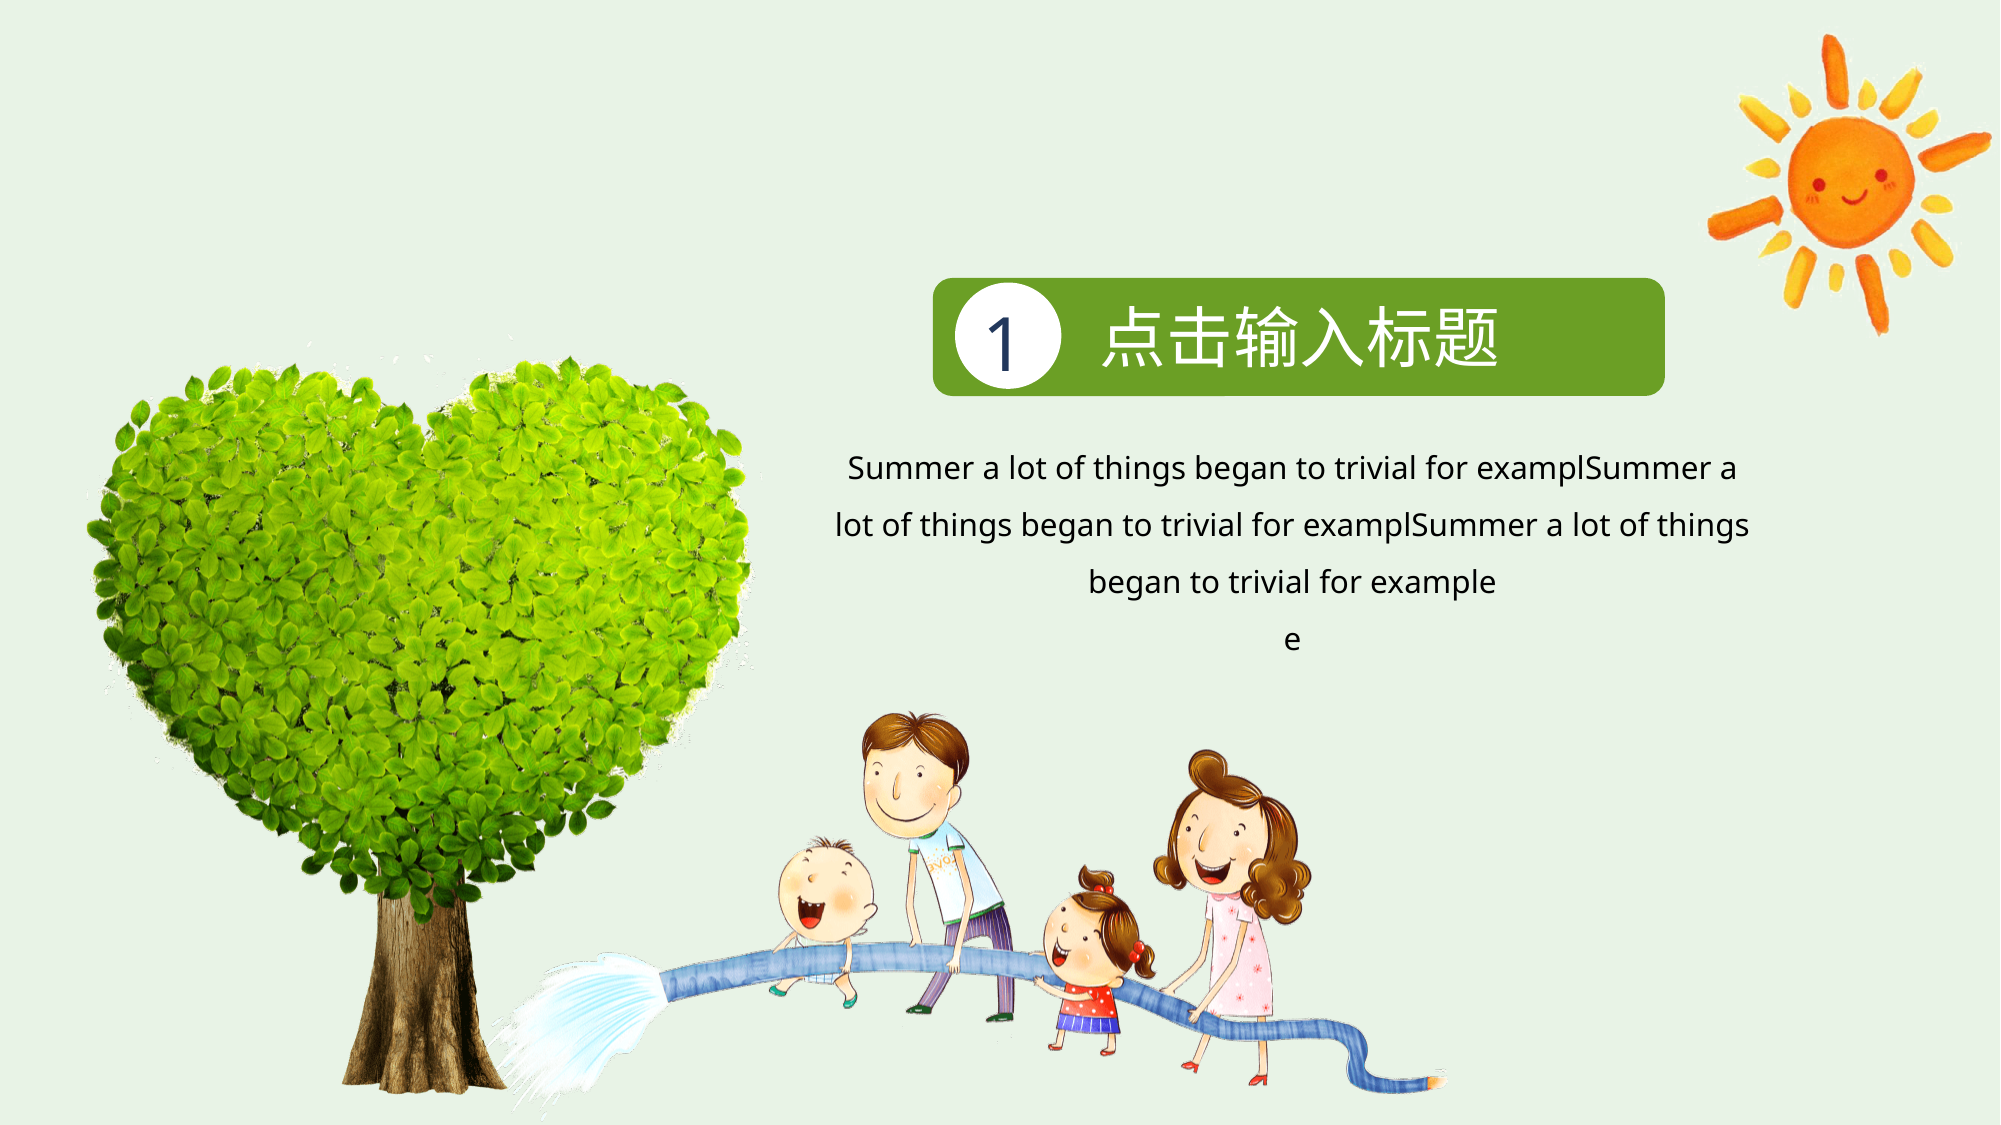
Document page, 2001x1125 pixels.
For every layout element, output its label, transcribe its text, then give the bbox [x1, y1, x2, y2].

picture [85, 262, 1457, 1125]
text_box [932, 277, 1638, 396]
text_box Summer a lot of things began to trivial for examplSummer a lot of things began to trivial for examplSummer a lot of things began to trivial for example e [815, 422, 1771, 664]
picture [1638, 0, 2000, 470]
